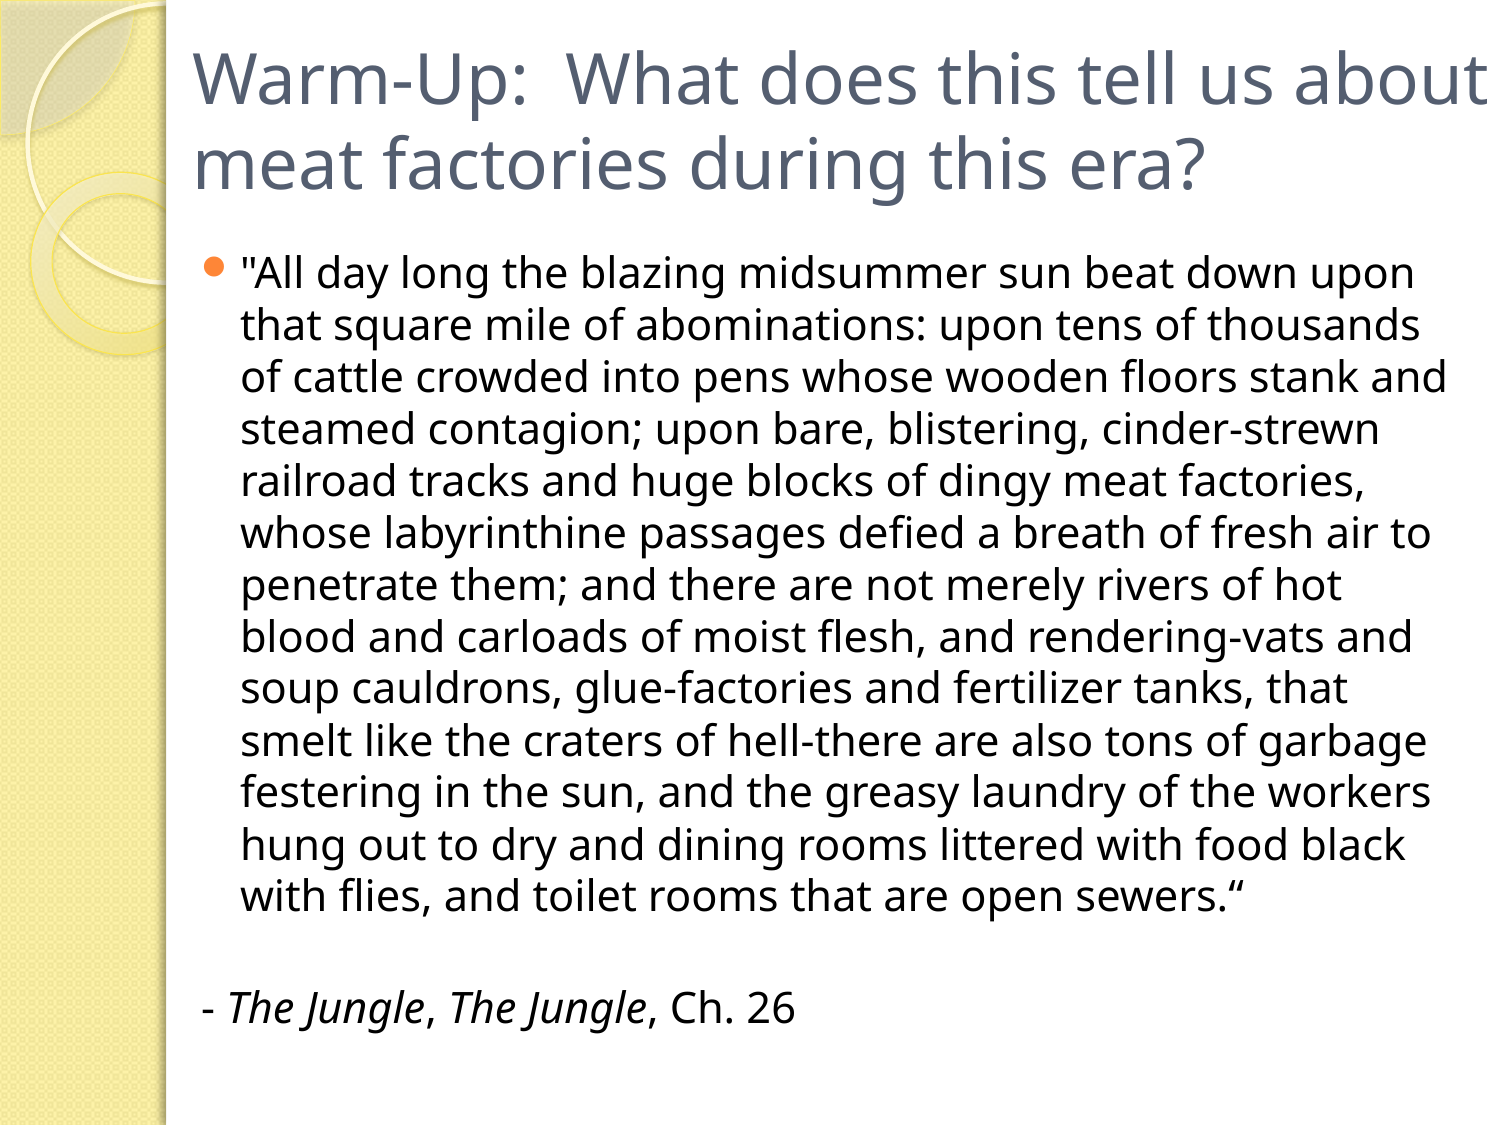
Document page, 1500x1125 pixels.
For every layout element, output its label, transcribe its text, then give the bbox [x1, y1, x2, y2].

list "All day long the blazing midsummer sun beat down upon that square mile of abominations: upon tens of thousands of cattle crowded into pens whose wooden floors stank and steamed contagion; upon bare, blistering, cinder-strewn railroad tracks and huge blocks of dingy meat factories, whose labyrinthine passages defied a breath of fresh air to penetrate them; and there are not merely rivers of hot blood and carloads of moist flesh, and rendering-vats and soup cauldrons, glue-factories and fertilizer tanks, that smelt like the craters of hell-there are also tons of garbage festering in the sun, and the greasy laundry of the workers hung out to dry and dining rooms littered with food black with flies, and toilet rooms that are open sewers.“ - The Jungle, The Jungle, Ch. 26 [174, 237, 1466, 1100]
title Warm-Up: What does this tell us about meat factories during this era? [177, 24, 1500, 213]
